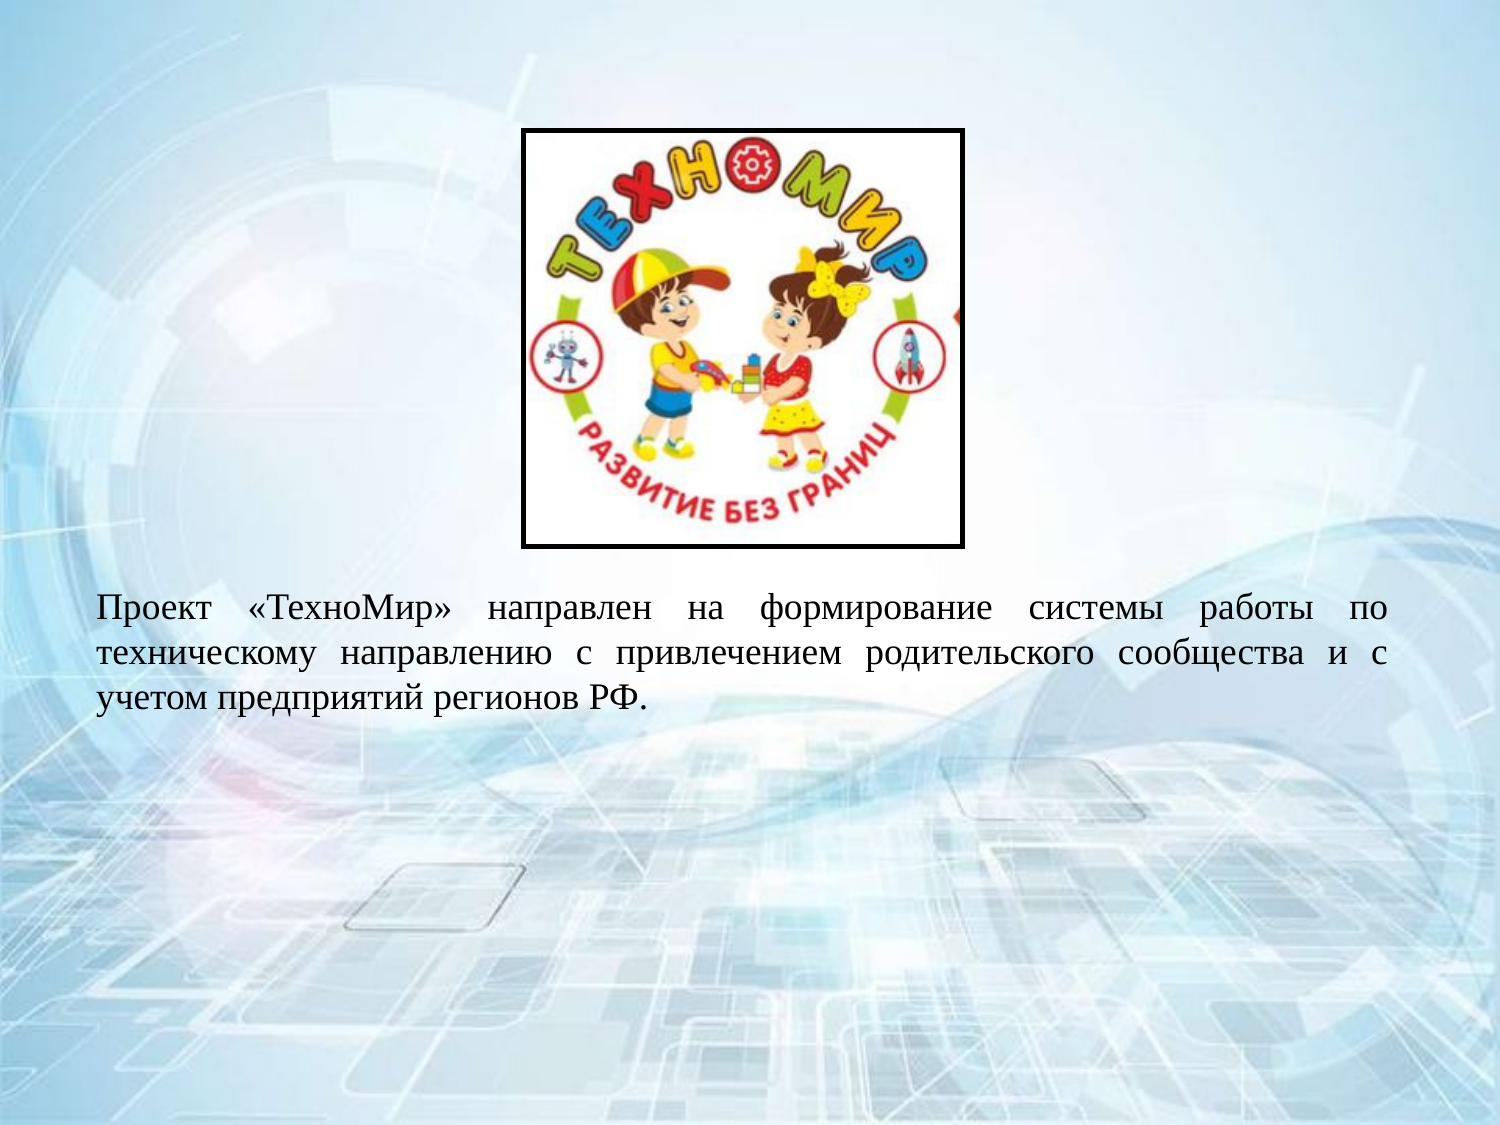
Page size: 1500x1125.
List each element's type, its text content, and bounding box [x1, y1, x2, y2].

text_box Проект «ТехноМир» направлен на формирование системы работы по техническому направлению с привлечением родительского сообщества и с учетом предприятий регионов РФ. [81, 574, 1405, 724]
picture [0, 0, 1500, 1125]
